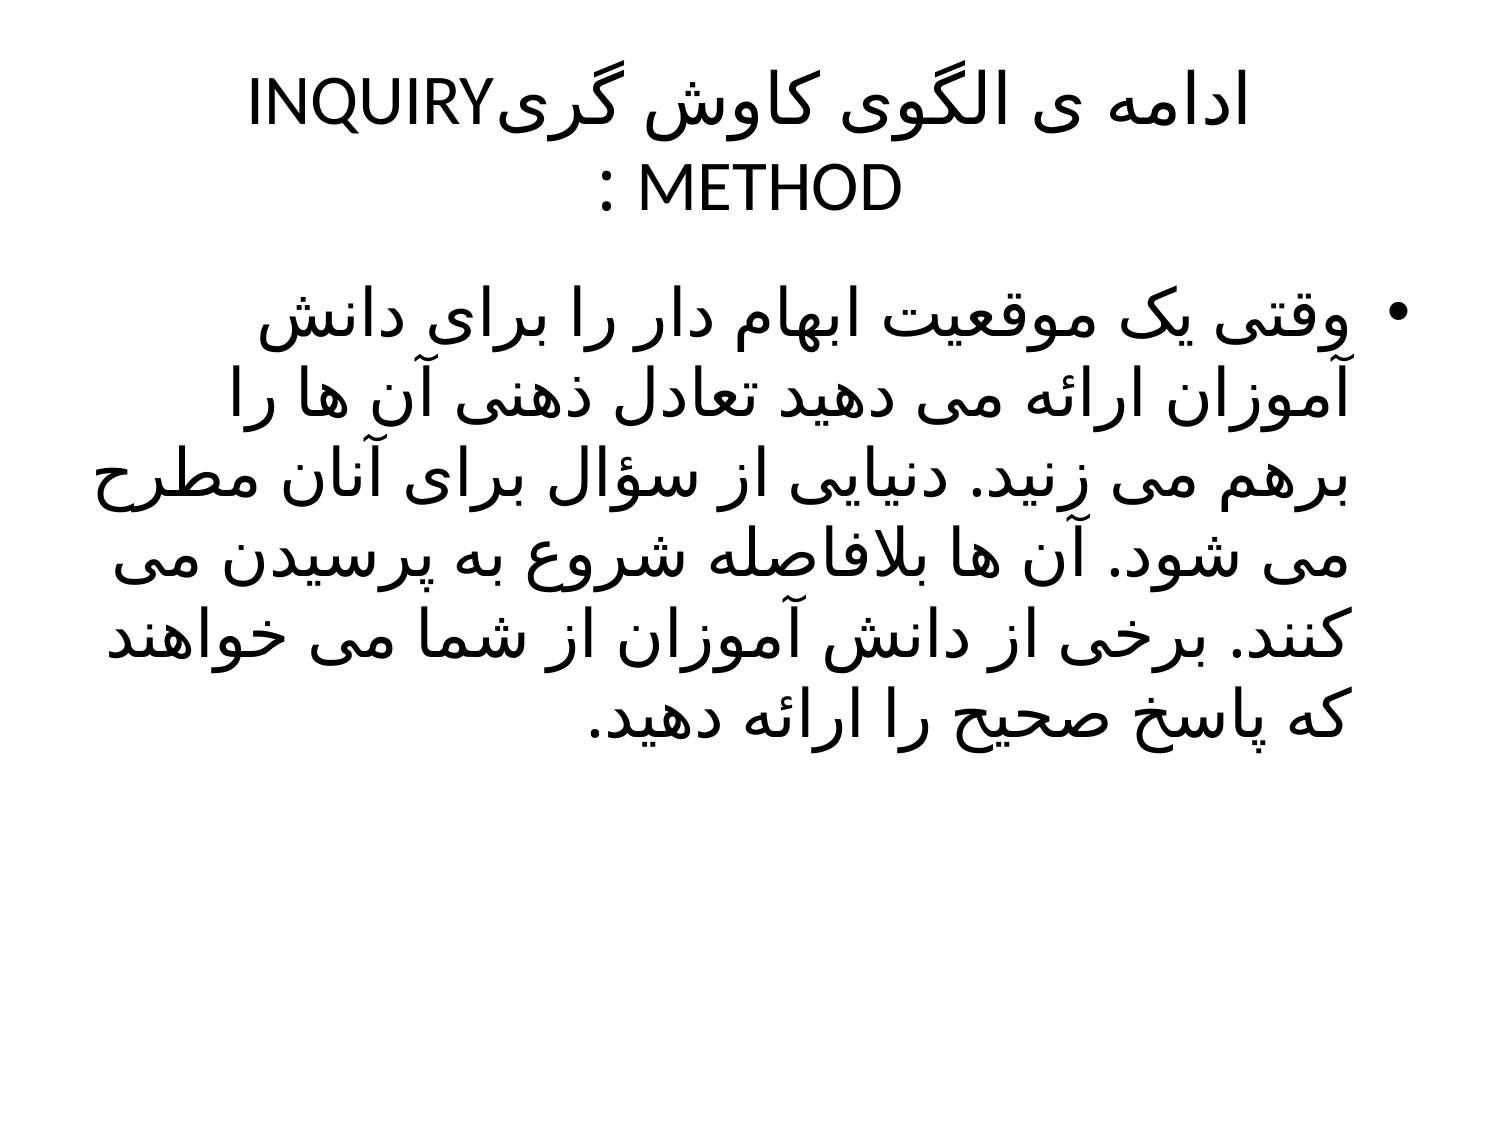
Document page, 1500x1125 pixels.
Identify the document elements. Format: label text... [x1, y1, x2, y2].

title ادامه ی الگوی کاوش گریINQUIRY METHOD : [75, 45, 1425, 233]
list وقتی یک موقعیت ابهام دار را برای دانش آموزان ارائه می دهید تعادل ذهنی آن ها را برهم می زنید. دنیایی از سؤال برای آنان مطرح می شود. آن ها بلافاصله شروع به پرسیدن می کنند. برخی از دانش آموزان از شما می خواهند که پاسخ صحیح را ارائه دهید. [75, 262, 1425, 1005]
